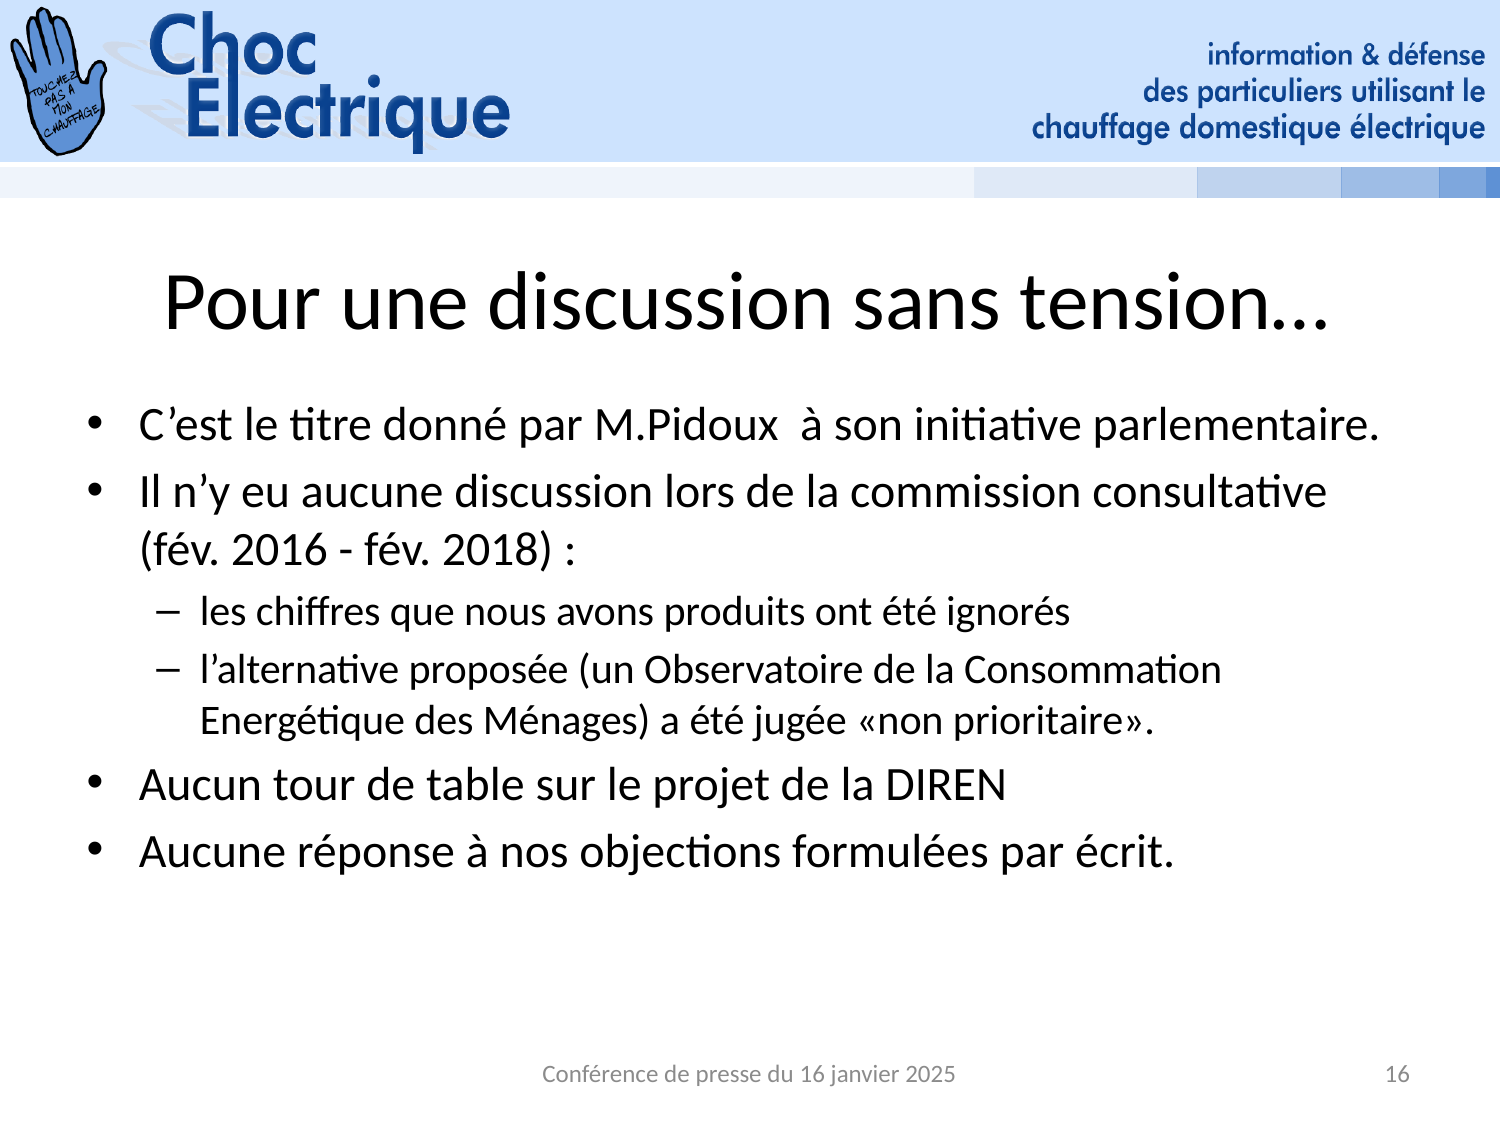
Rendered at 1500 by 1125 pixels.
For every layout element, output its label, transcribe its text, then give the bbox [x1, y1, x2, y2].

picture [0, 0, 1500, 210]
slide_number 16 [1074, 1042, 1425, 1103]
footer Conférence de presse du 16 janvier 2025 [512, 1042, 988, 1103]
list C’est le titre donné par M.Pidoux à son initiative parlementaire. Il n’y eu aucune discussion lors de la commission consultative (fév. 2016 - fév. 2018) : les chiffres que nous avons produits ont été ignorés l’alternative proposée (un Observatoire de la Consommation Energétique des Ménages) a été jugée «non prioritaire». Aucun tour de table sur le projet de la DIREN Aucune réponse à nos objections formulées par écrit. [71, 385, 1422, 934]
title Pour une discussion sans tension… [71, 219, 1422, 374]
